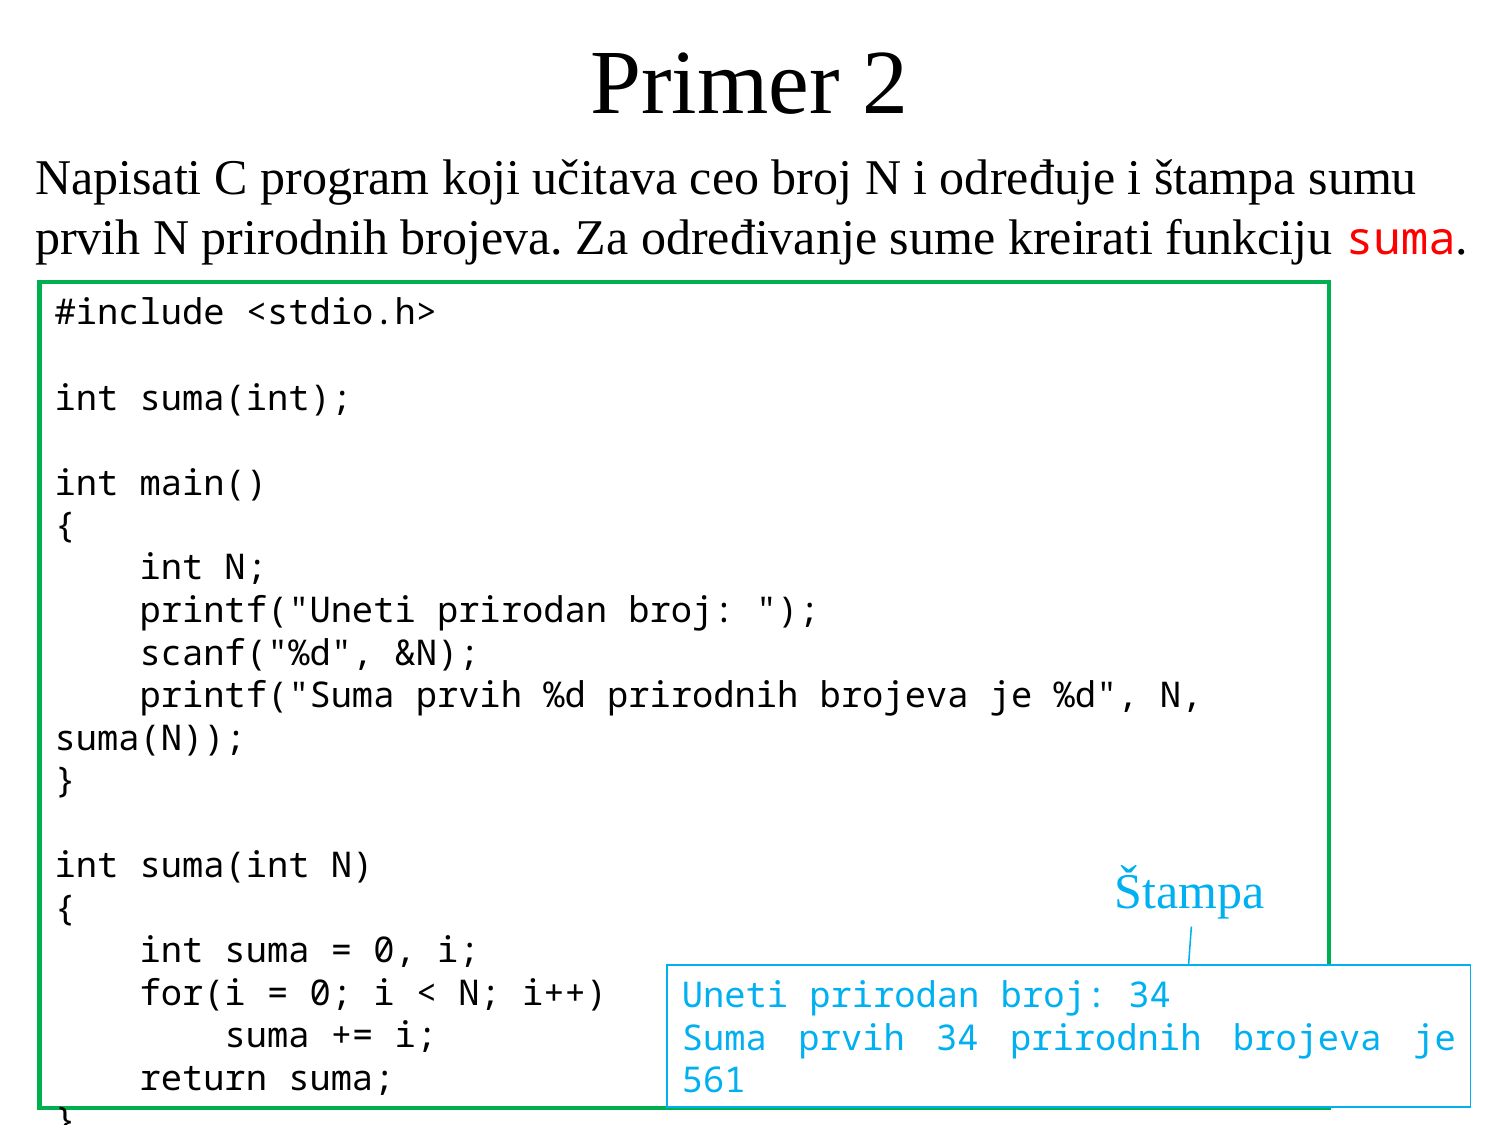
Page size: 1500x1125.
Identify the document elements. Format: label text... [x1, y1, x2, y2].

text_box Uneti prirodan broj: 34 Suma prvih 34 prirodnih brojeva je 561 [667, 964, 1471, 1108]
text_box Napisati C program koji učitava ceo broj N i određuje i štampa sumu prvih N prirodnih brojeva. Za određivanje sume kreirati funkciju suma. [29, 137, 1483, 280]
text_box Štampa [1099, 851, 1290, 926]
title Primer 2 [112, 0, 1388, 137]
list #include <stdio.h> int suma(int); int main() { int N; printf("Uneti prirodan broj: "); scanf("%d", &N); printf("Suma prvih %d prirodnih brojeva je %d", N, suma(N)); } int suma(int N) { int suma = 0, i; for(i = 0; i < N; i++) suma += i; return suma; } [39, 282, 1329, 1109]
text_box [1186, 926, 1192, 988]
